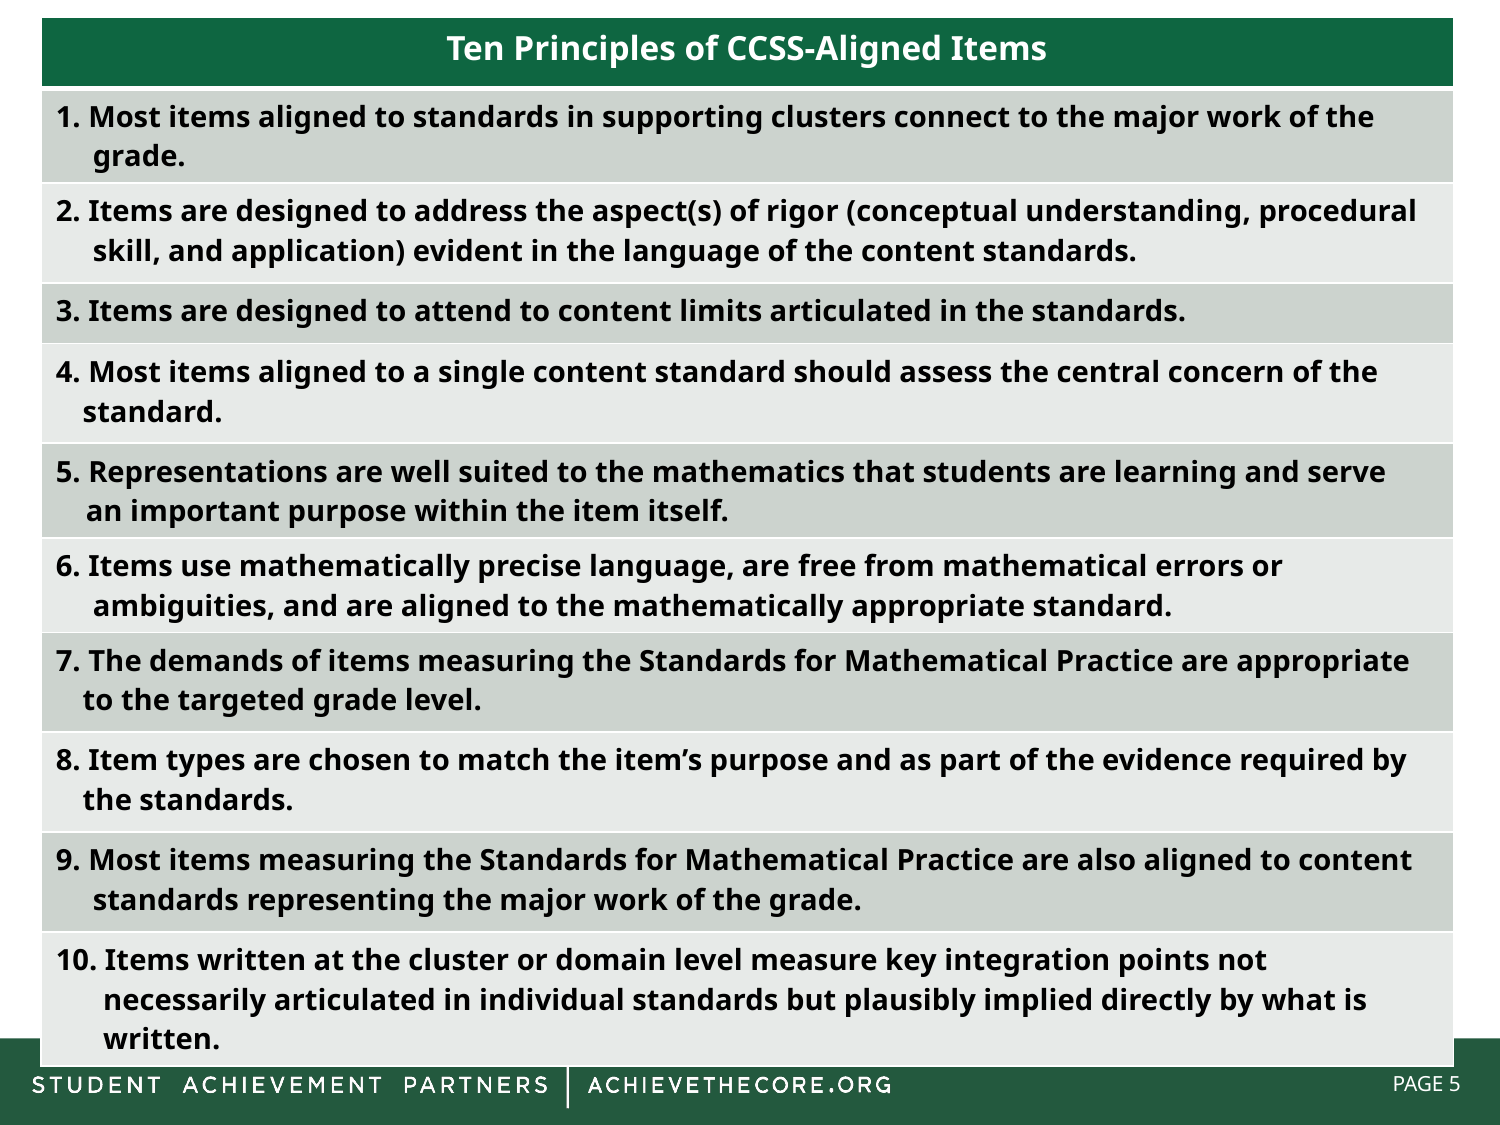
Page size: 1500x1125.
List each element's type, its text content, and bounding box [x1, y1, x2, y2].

table_header Ten Principles of CCSS-Aligned Items [42, 18, 1453, 86]
table_cell 8. Item types are chosen to match the item’s purpose and as part of the evidence required by the standards. [42, 733, 1453, 831]
table_cell 6. Items use mathematically precise language, are free from mathematical errors or ambiguities, and are aligned to the mathematically appropriate standard. [42, 539, 1453, 632]
table_cell 5. Representations are well suited to the mathematics that students are learning and serve an important purpose within the item itself. [42, 444, 1453, 537]
table_cell 2. Items are designed to address the aspect(s) of rigor (conceptual understanding, procedural skill, and application) evident in the language of the content standards. [42, 184, 1453, 282]
table_cell 10. Items written at the cluster or domain level measure key integration points not necessarily articulated in individual standards but plausibly implied directly by what is written. [42, 933, 1453, 1065]
table_cell 4. Most items aligned to a single content standard should assess the central concern of the standard. [42, 344, 1453, 442]
table_cell 9. Most items measuring the Standards for Mathematical Practice are also aligned to content standards representing the major work of the grade. [42, 833, 1453, 931]
picture [12, 1055, 911, 1112]
table_cell 3. Items are designed to attend to content limits articulated in the standards. [42, 284, 1453, 343]
table_cell 1. Most items aligned to standards in supporting clusters connect to the major work of the grade. [42, 91, 1453, 182]
table_cell 7. The demands of items measuring the Standards for Mathematical Practice are appropriate to the targeted grade level. [42, 633, 1453, 731]
